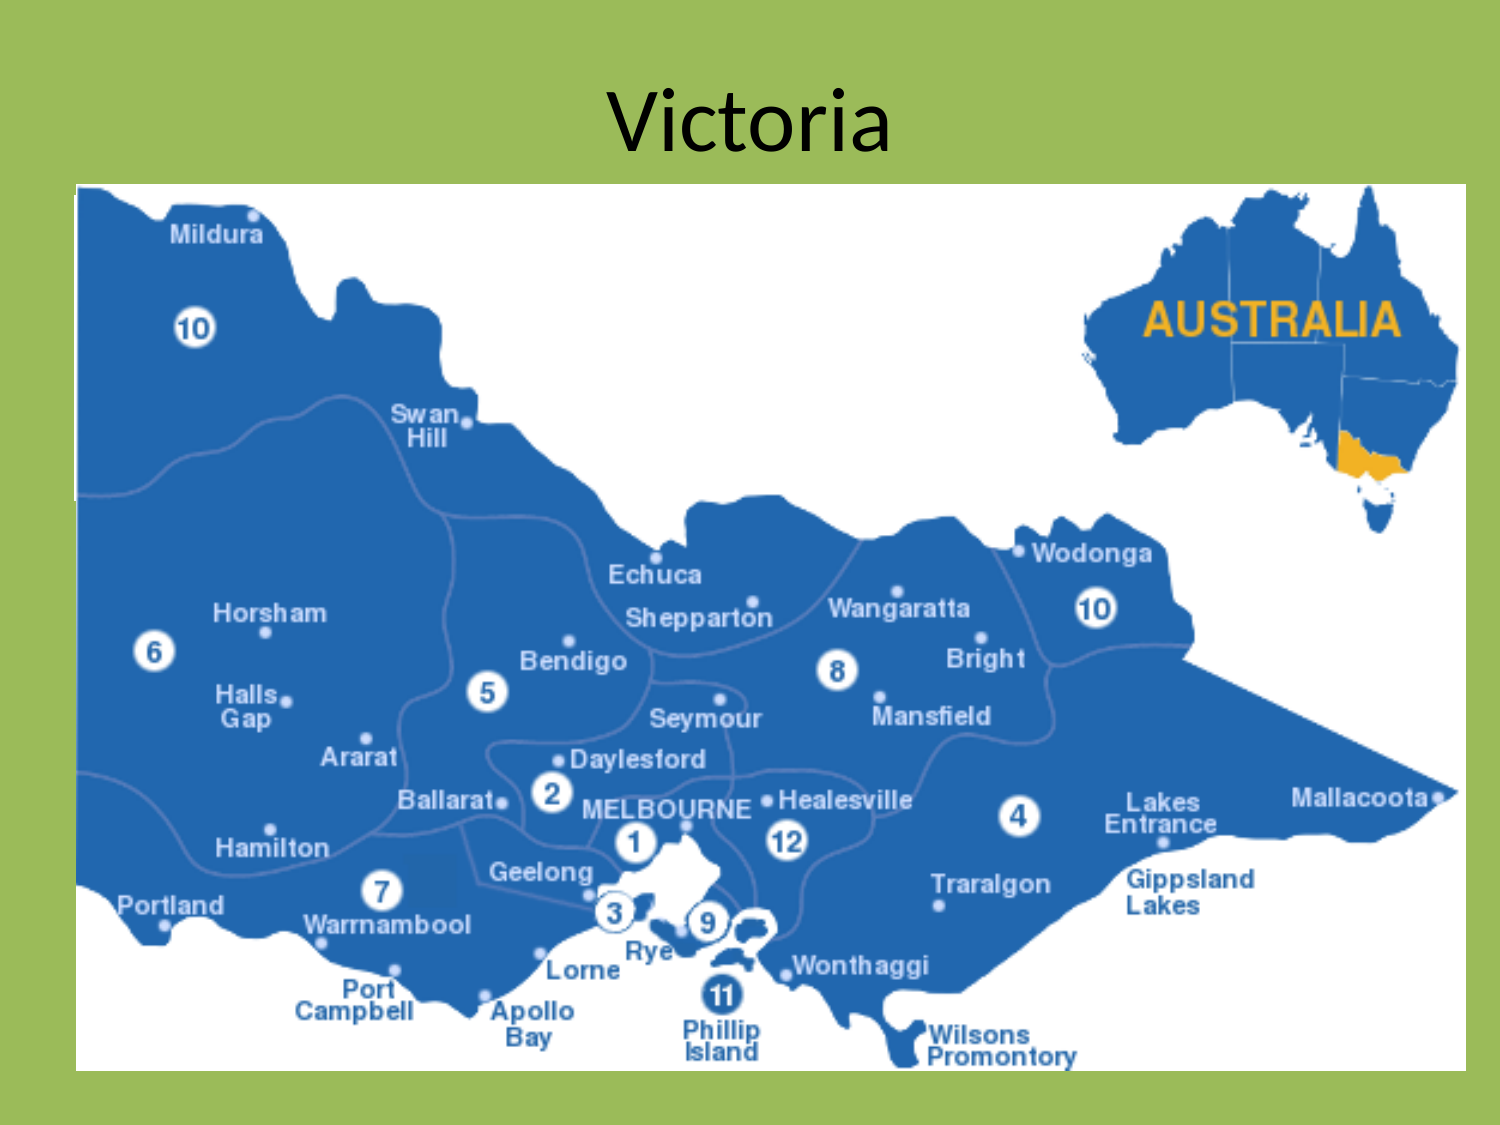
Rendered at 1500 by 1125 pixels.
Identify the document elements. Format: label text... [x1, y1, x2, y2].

picture [76, 184, 1466, 1071]
title Victoria [75, 45, 1425, 183]
